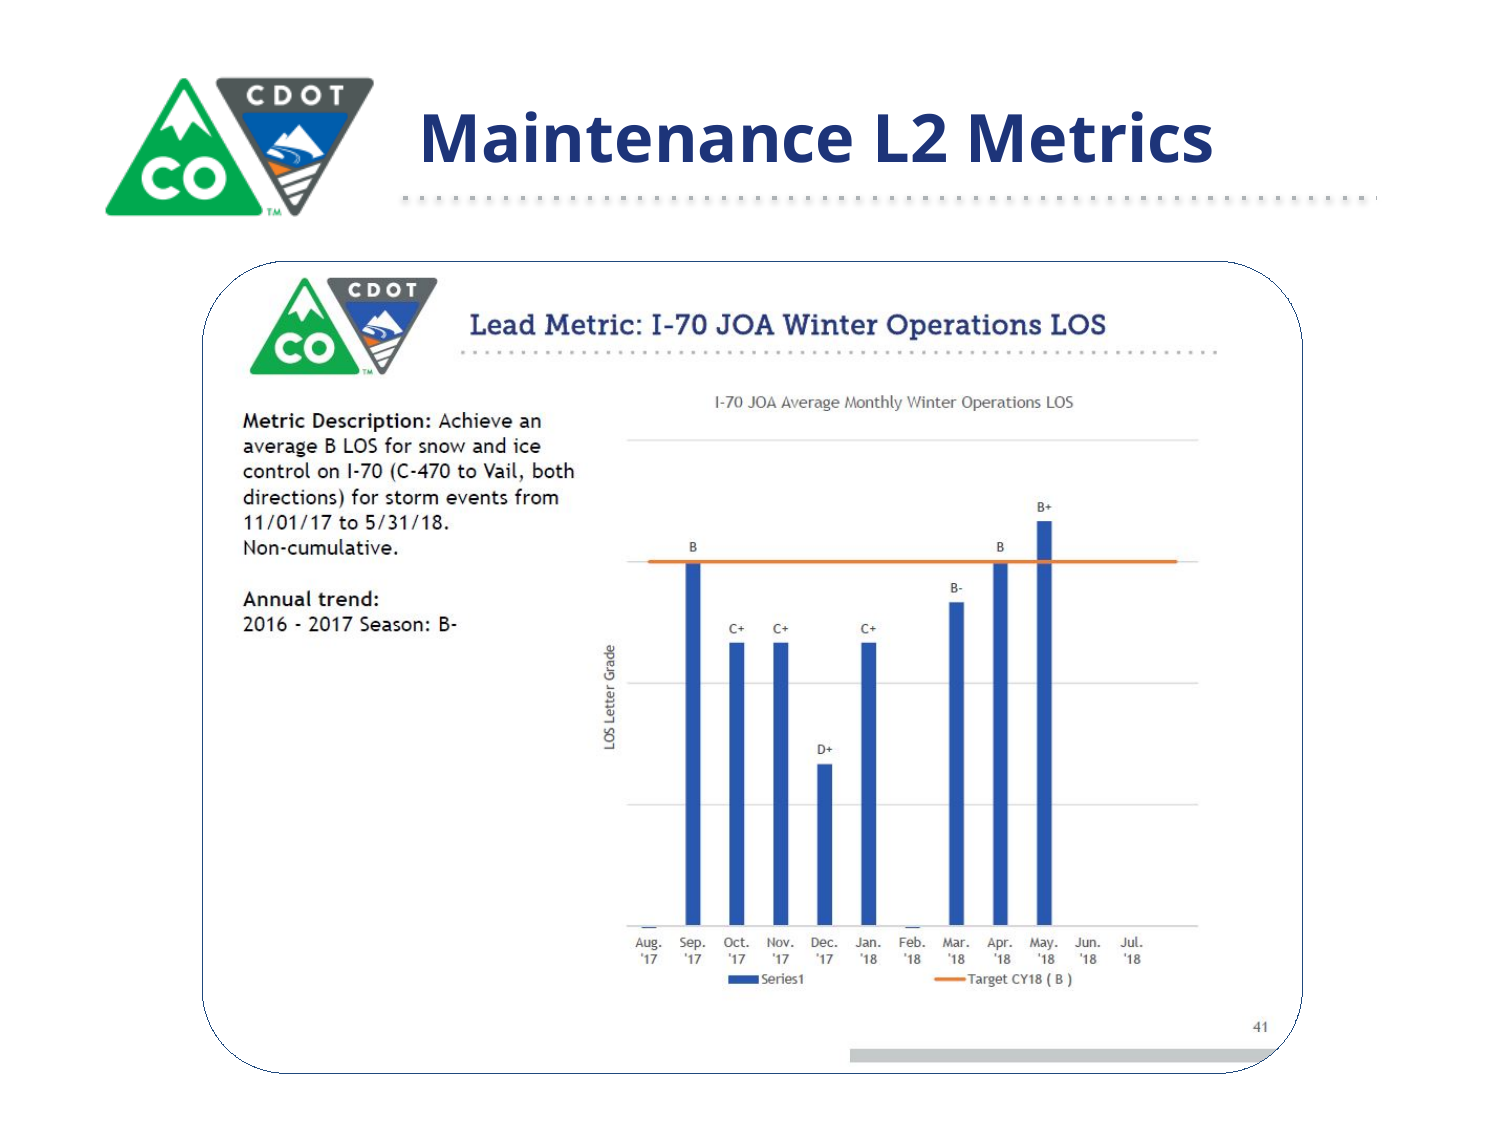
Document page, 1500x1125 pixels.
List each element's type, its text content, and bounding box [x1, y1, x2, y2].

text_box Maintenance L2 Metrics [403, 80, 1377, 191]
picture [94, 62, 381, 237]
picture [201, 261, 1303, 1074]
